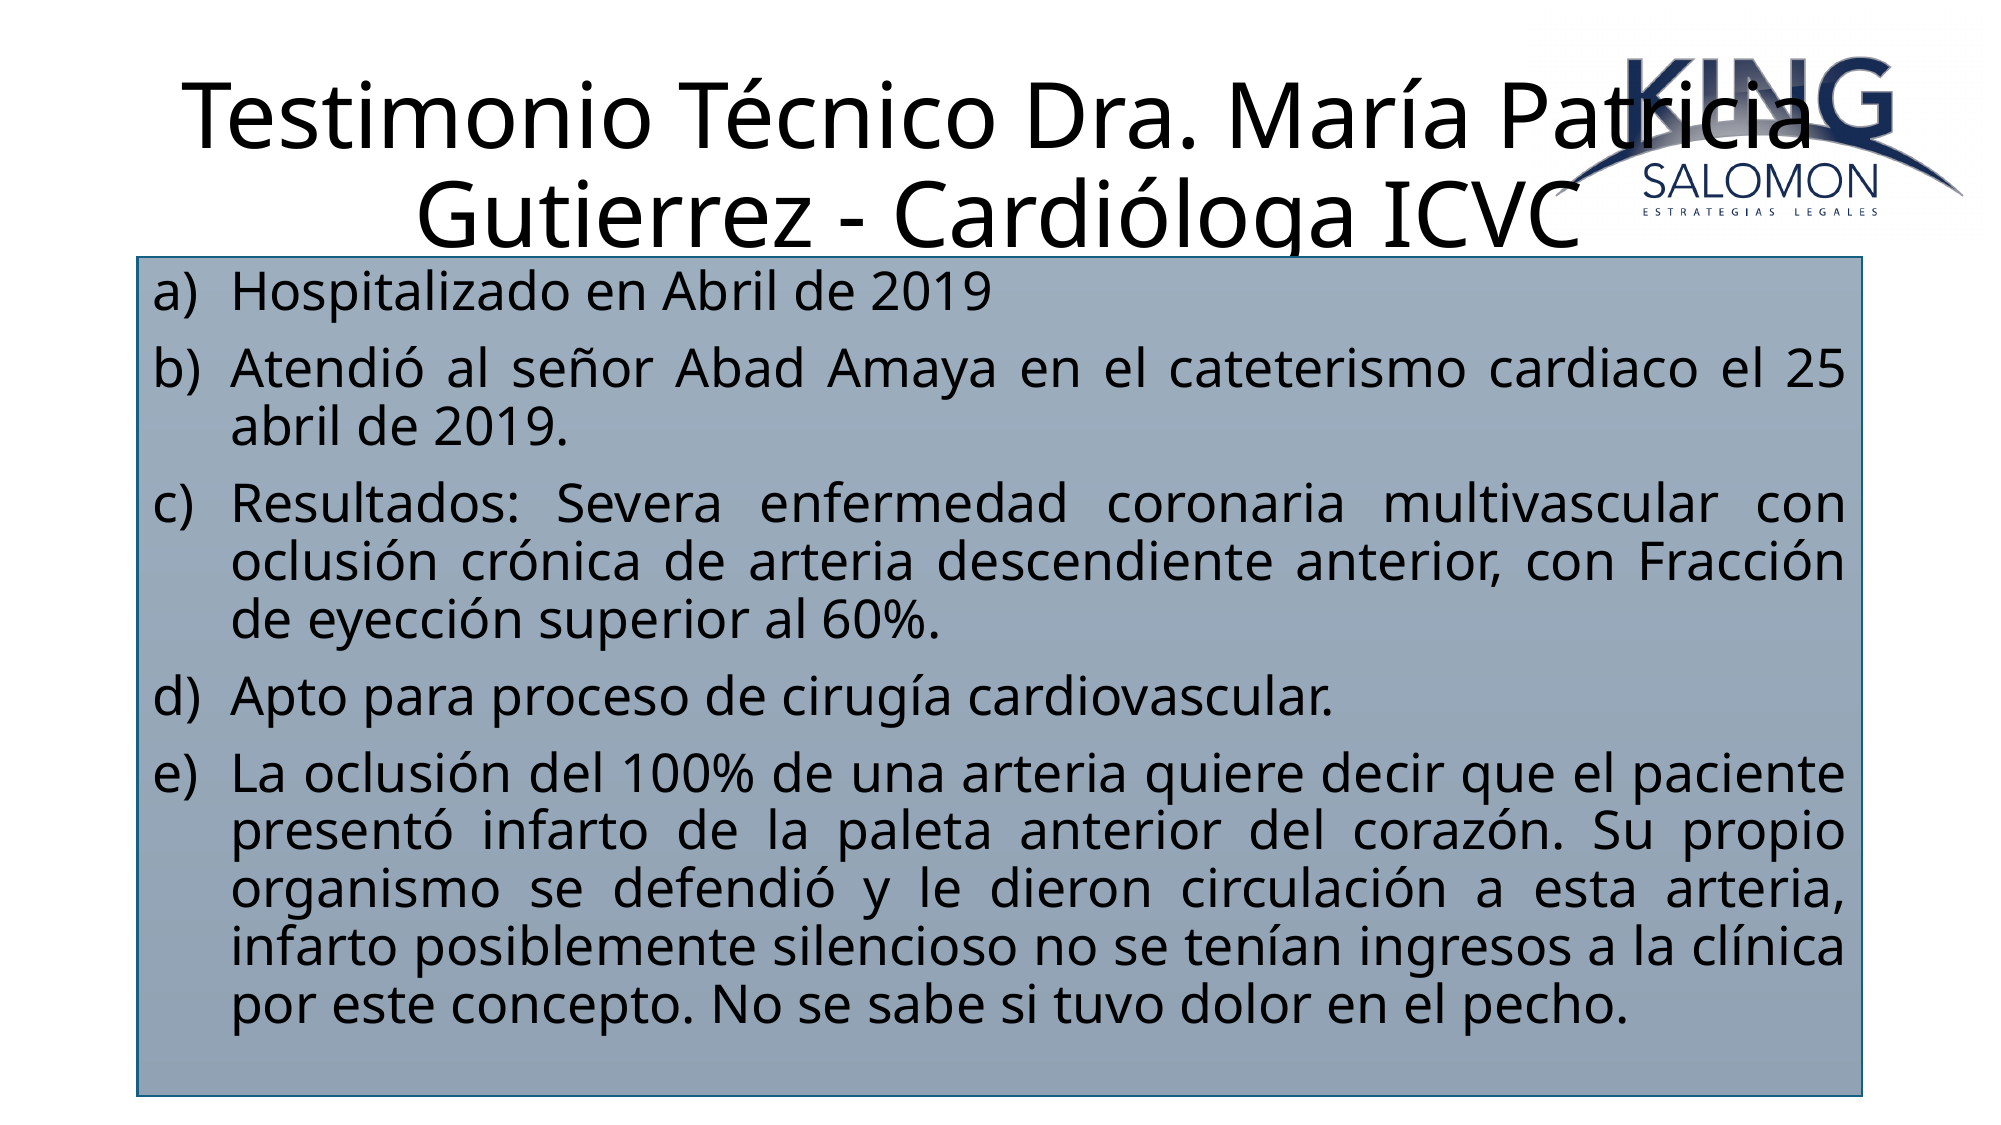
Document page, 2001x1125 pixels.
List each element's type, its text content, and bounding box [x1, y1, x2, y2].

list Hospitalizado en Abril de 2019 Atendió al señor Abad Amaya en el cateterismo cardiaco el 25 abril de 2019. Resultados: Severa enfermedad coronaria multivascular con oclusión crónica de arteria descendiente anterior, con Fracción de eyección superior al 60%. Apto para proceso de cirugía cardiovascular. La oclusión del 100% de una arteria quiere decir que el paciente presentó infarto de la paleta anterior del corazón. Su propio organismo se defendió y le dieron circulación a esta arteria, infarto posiblemente silencioso no se tenían ingresos a la clínica por este concepto. No se sabe si tuvo dolor en el pecho. [136, 256, 1863, 1097]
title Testimonio Técnico Dra. María Patricia Gutierrez - Cardióloga ICVC [137, 59, 1863, 256]
picture [1529, 8, 1988, 246]
